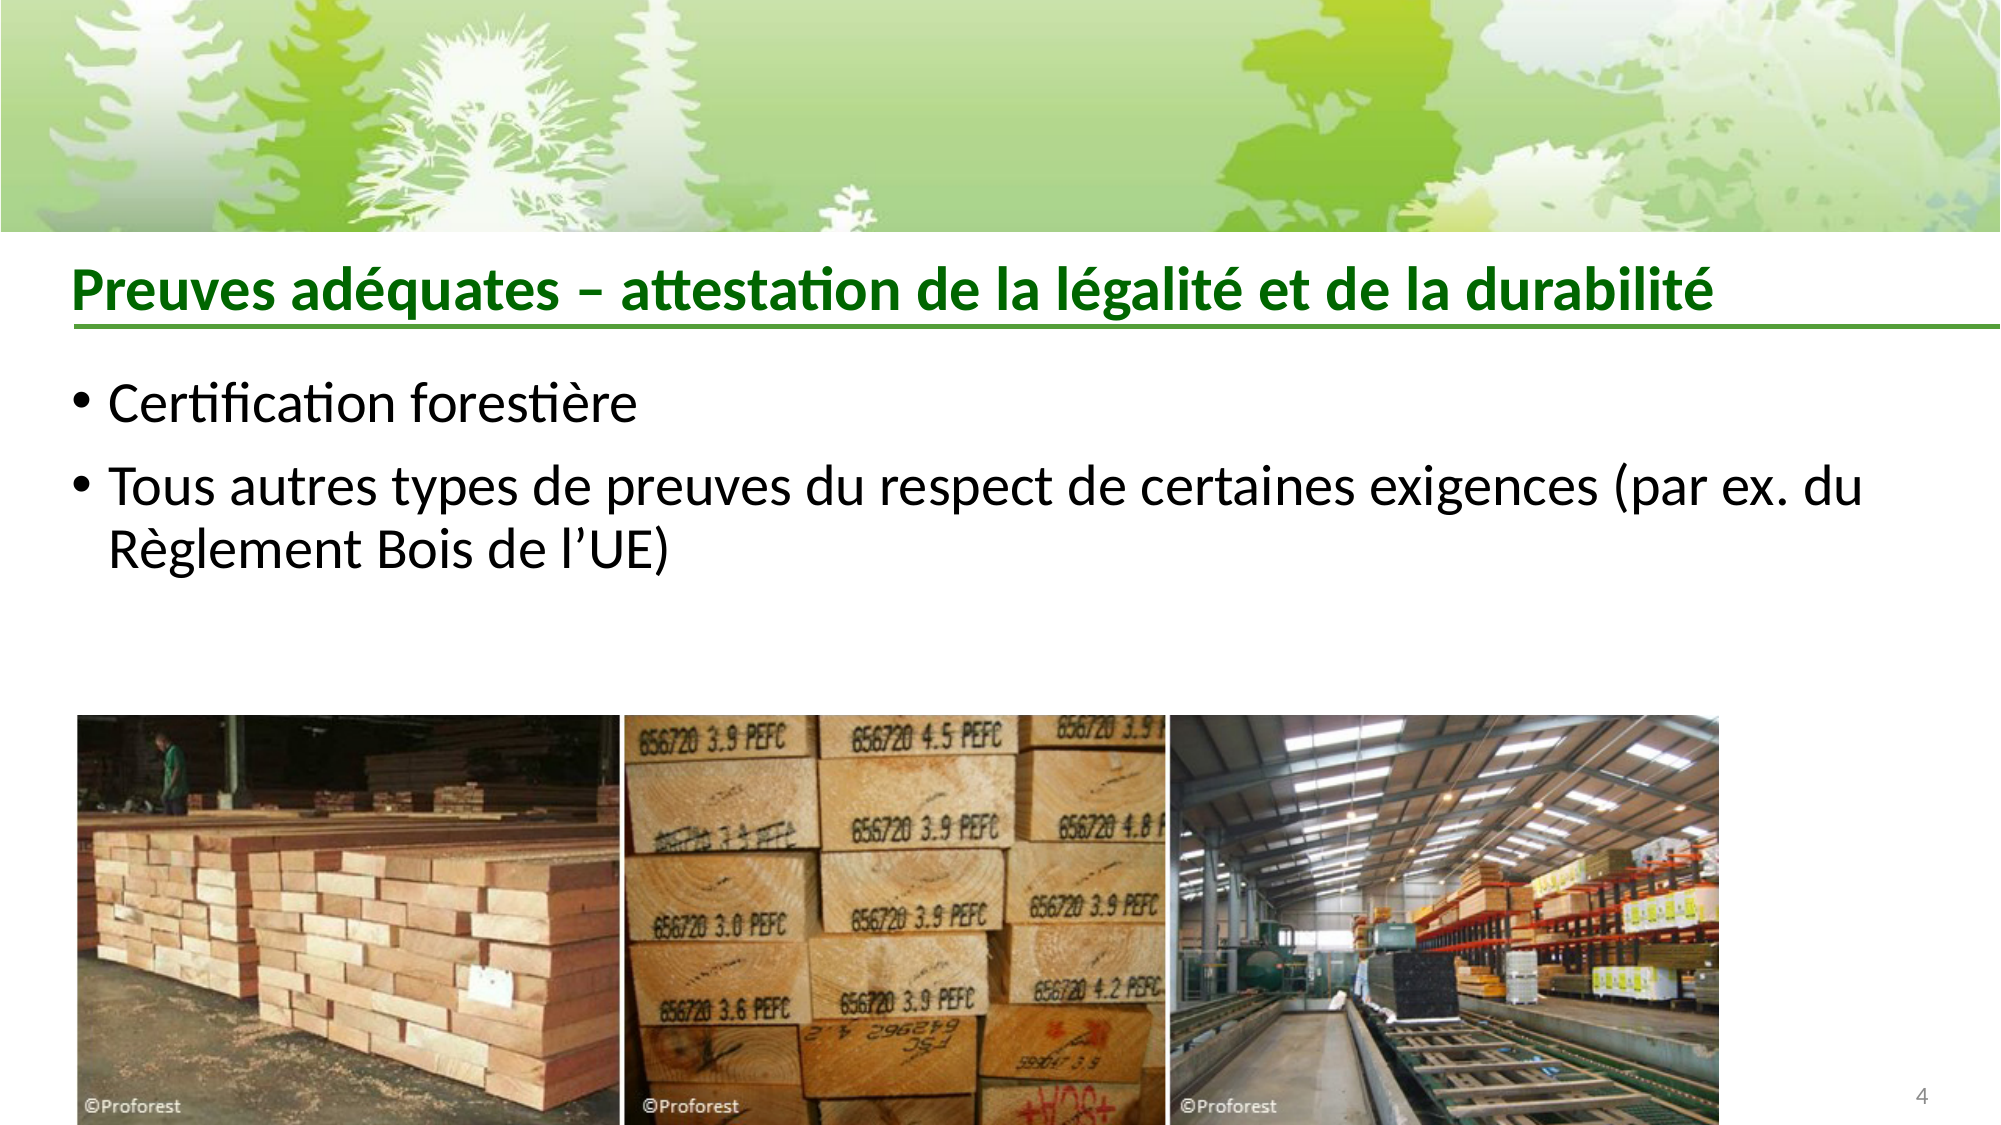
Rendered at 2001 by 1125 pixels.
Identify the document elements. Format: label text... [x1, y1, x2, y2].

picture [0, 0, 2000, 232]
list Certification forestière Tous autres types de preuves du respect de certaines exigences (par ex. du Règlement Bois de l’UE) [56, 364, 1944, 970]
title Preuves adéquates – attestation de la légalité et de la durabilité [56, 181, 1782, 364]
slide_number 4 [1719, 1065, 1944, 1125]
picture [76, 715, 1719, 1125]
